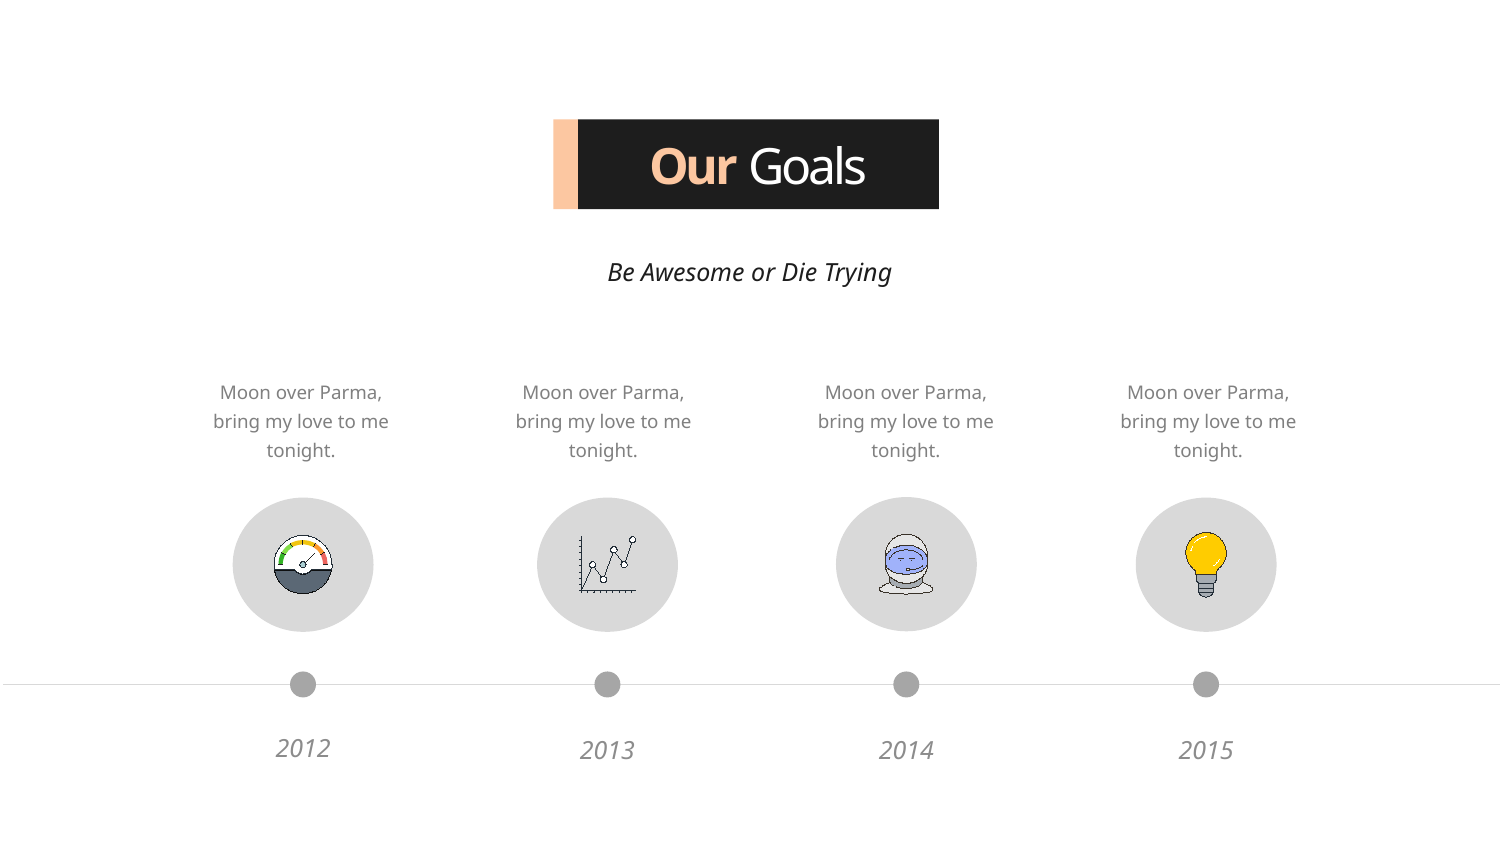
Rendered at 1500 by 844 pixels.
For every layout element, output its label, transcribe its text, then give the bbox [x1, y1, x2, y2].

text_box [290, 693, 316, 700]
text_box 2015 [1144, 727, 1268, 800]
text_box 2012 [241, 725, 365, 799]
text_box [1193, 693, 1219, 700]
text_box Our Goals [580, 119, 939, 210]
text_box Moon over Parma, bring my love to me tonight. [1099, 366, 1317, 469]
text_box Moon over Parma, bring my love to me tonight. [192, 366, 410, 469]
text_box 2013 [546, 727, 669, 800]
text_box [879, 533, 934, 595]
text_box Be Awesome or Die Trying [551, 233, 949, 294]
text_box [592, 669, 623, 683]
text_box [1185, 532, 1227, 598]
text_box 2014 [844, 727, 968, 800]
text_box [1133, 495, 1279, 634]
text_box [1191, 669, 1222, 683]
text_box [551, 117, 580, 211]
text_box [833, 494, 979, 634]
text_box [595, 693, 620, 700]
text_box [578, 536, 636, 594]
text_box [230, 495, 376, 634]
text_box [891, 669, 922, 683]
text_box Moon over Parma, bring my love to me tonight. [797, 366, 1015, 469]
text_box [535, 495, 681, 634]
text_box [273, 535, 333, 594]
text_box [893, 693, 919, 700]
text_box [288, 669, 318, 683]
text_box Moon over Parma, bring my love to me tonight. [494, 366, 713, 469]
